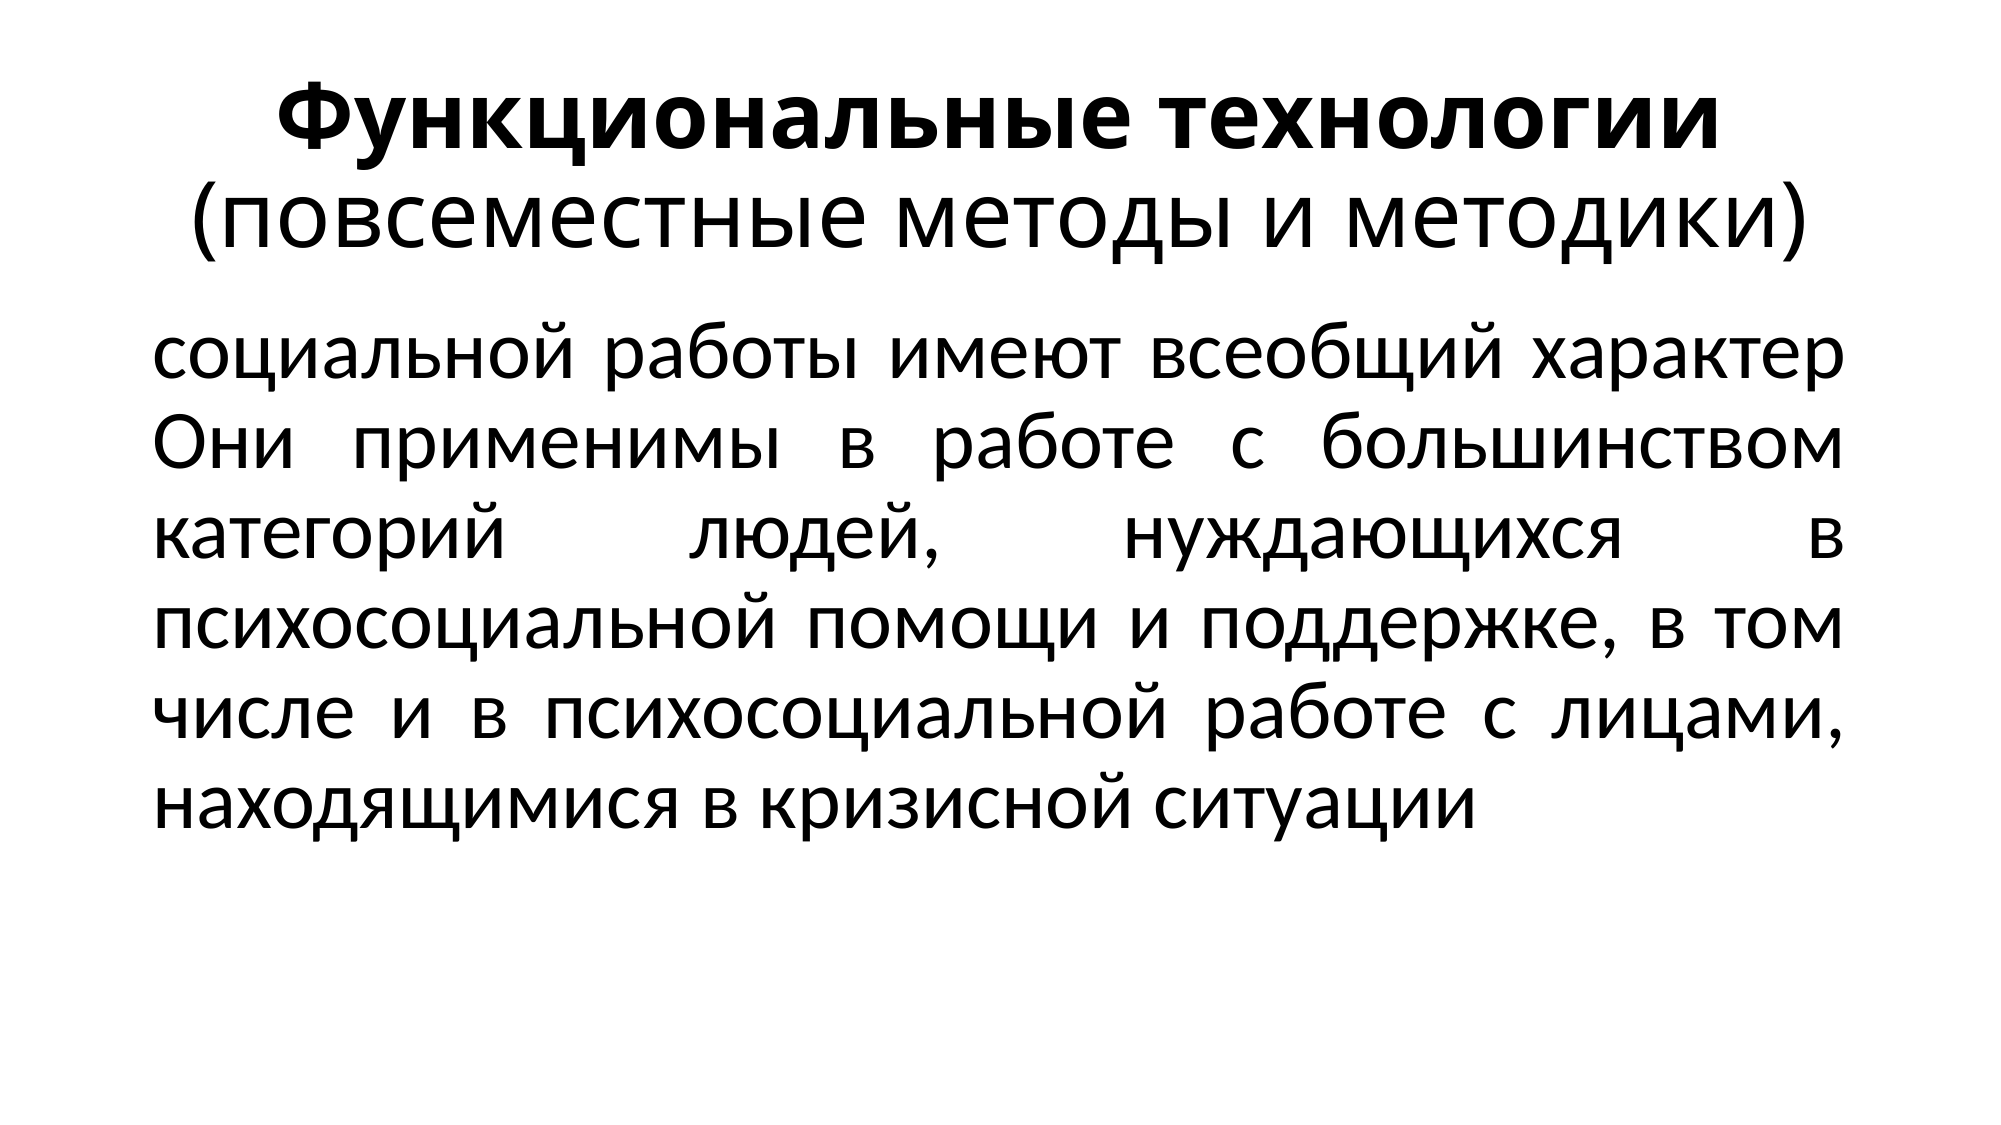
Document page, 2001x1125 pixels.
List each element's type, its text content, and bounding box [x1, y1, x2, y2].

list социальной работы имеют всеобщий характер Они применимы в работе с большинством категорий людей, нуждающихся в психосоциальной помощи и поддержке, в том числе и в психосоциальной работе с лицами, находящимися в кризисной ситуации [137, 299, 1863, 1014]
title Функциональные технологии (повсеместные методы и методики) [137, 59, 1863, 278]
